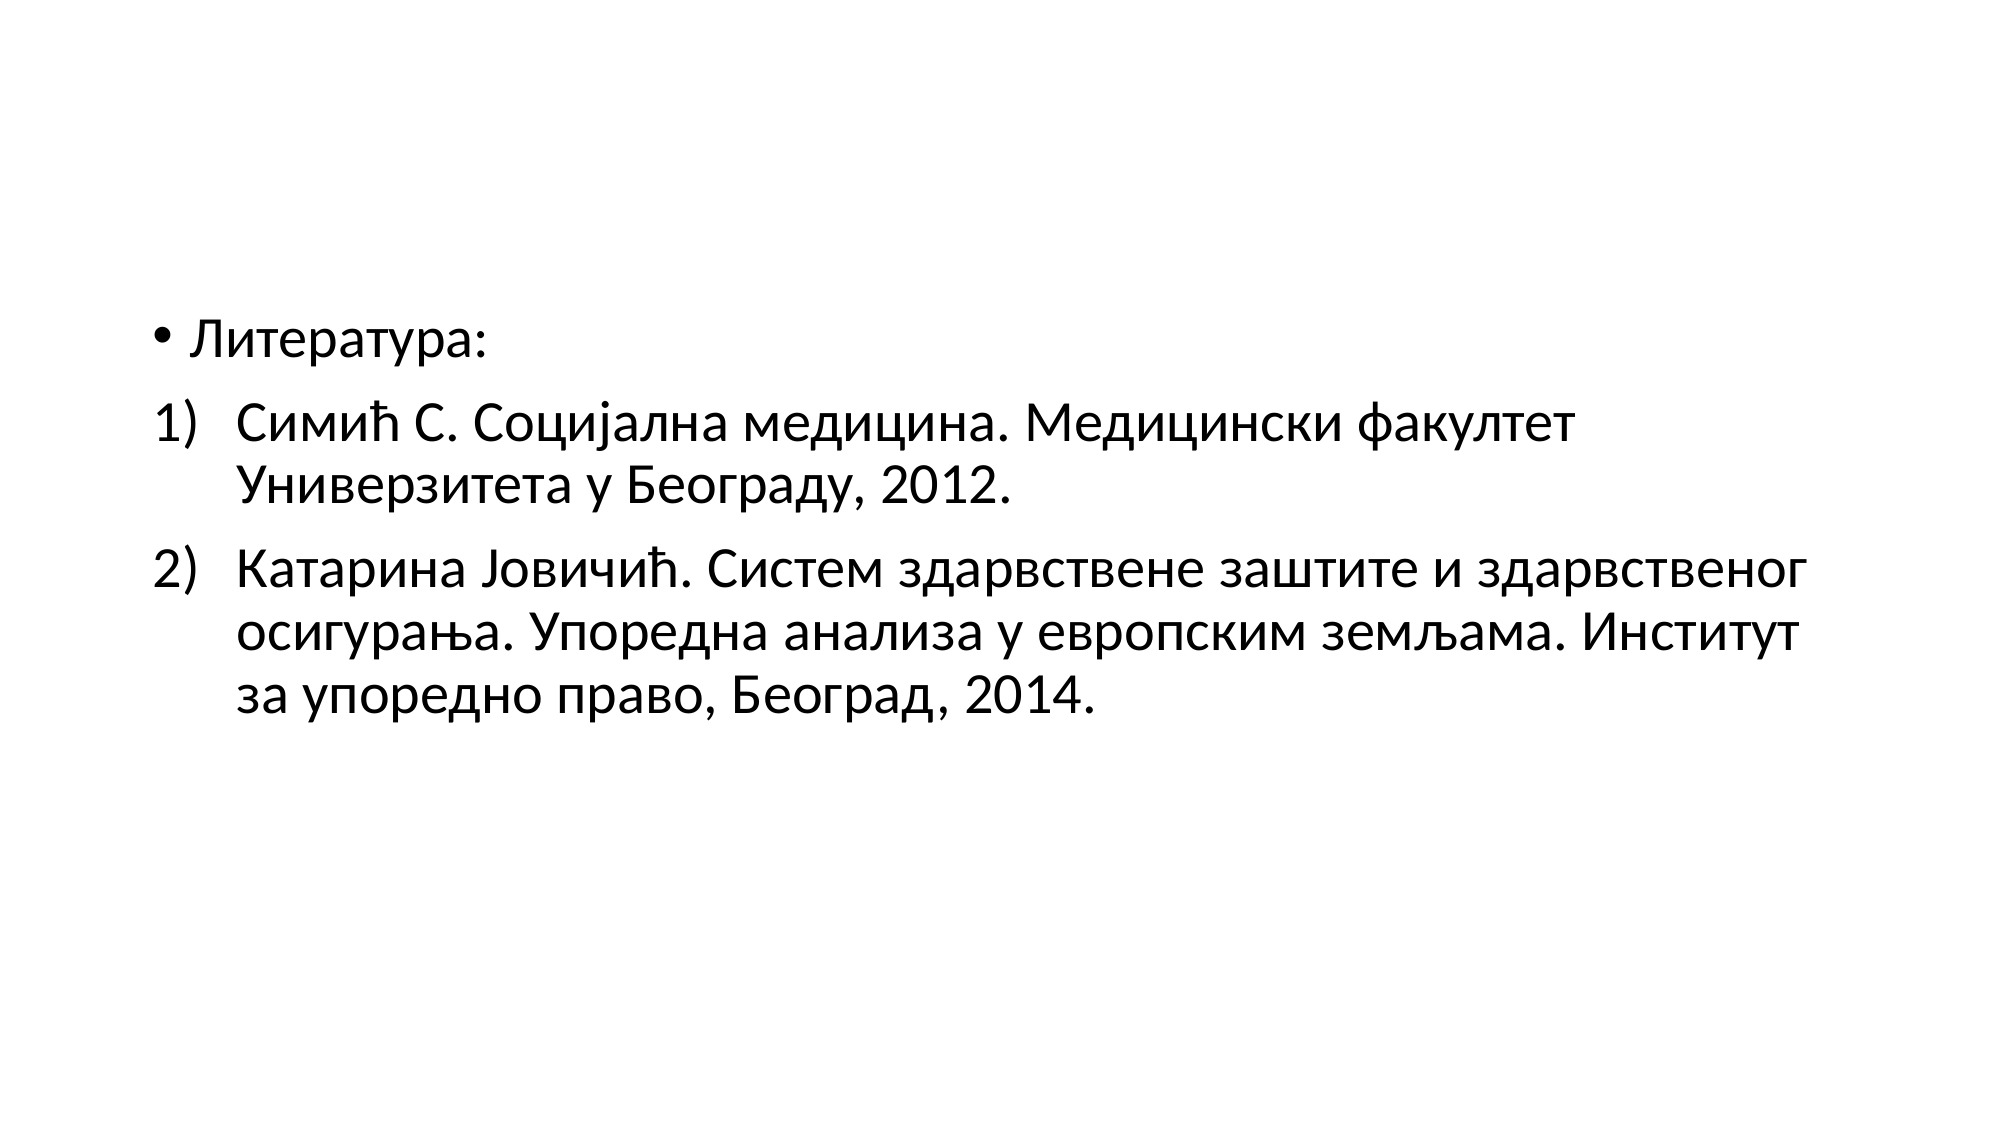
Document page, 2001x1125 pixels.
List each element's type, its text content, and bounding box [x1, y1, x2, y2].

list Литература: Симић С. Социјална медицина. Медицински факултет Универзитета у Београду, 2012. Катарина Јовичић. Систем здарвствене заштите и здарвственог осигурања. Упоредна анализа у европским земљама. Институт за упоредно право, Београд, 2014. [137, 299, 1863, 1014]
